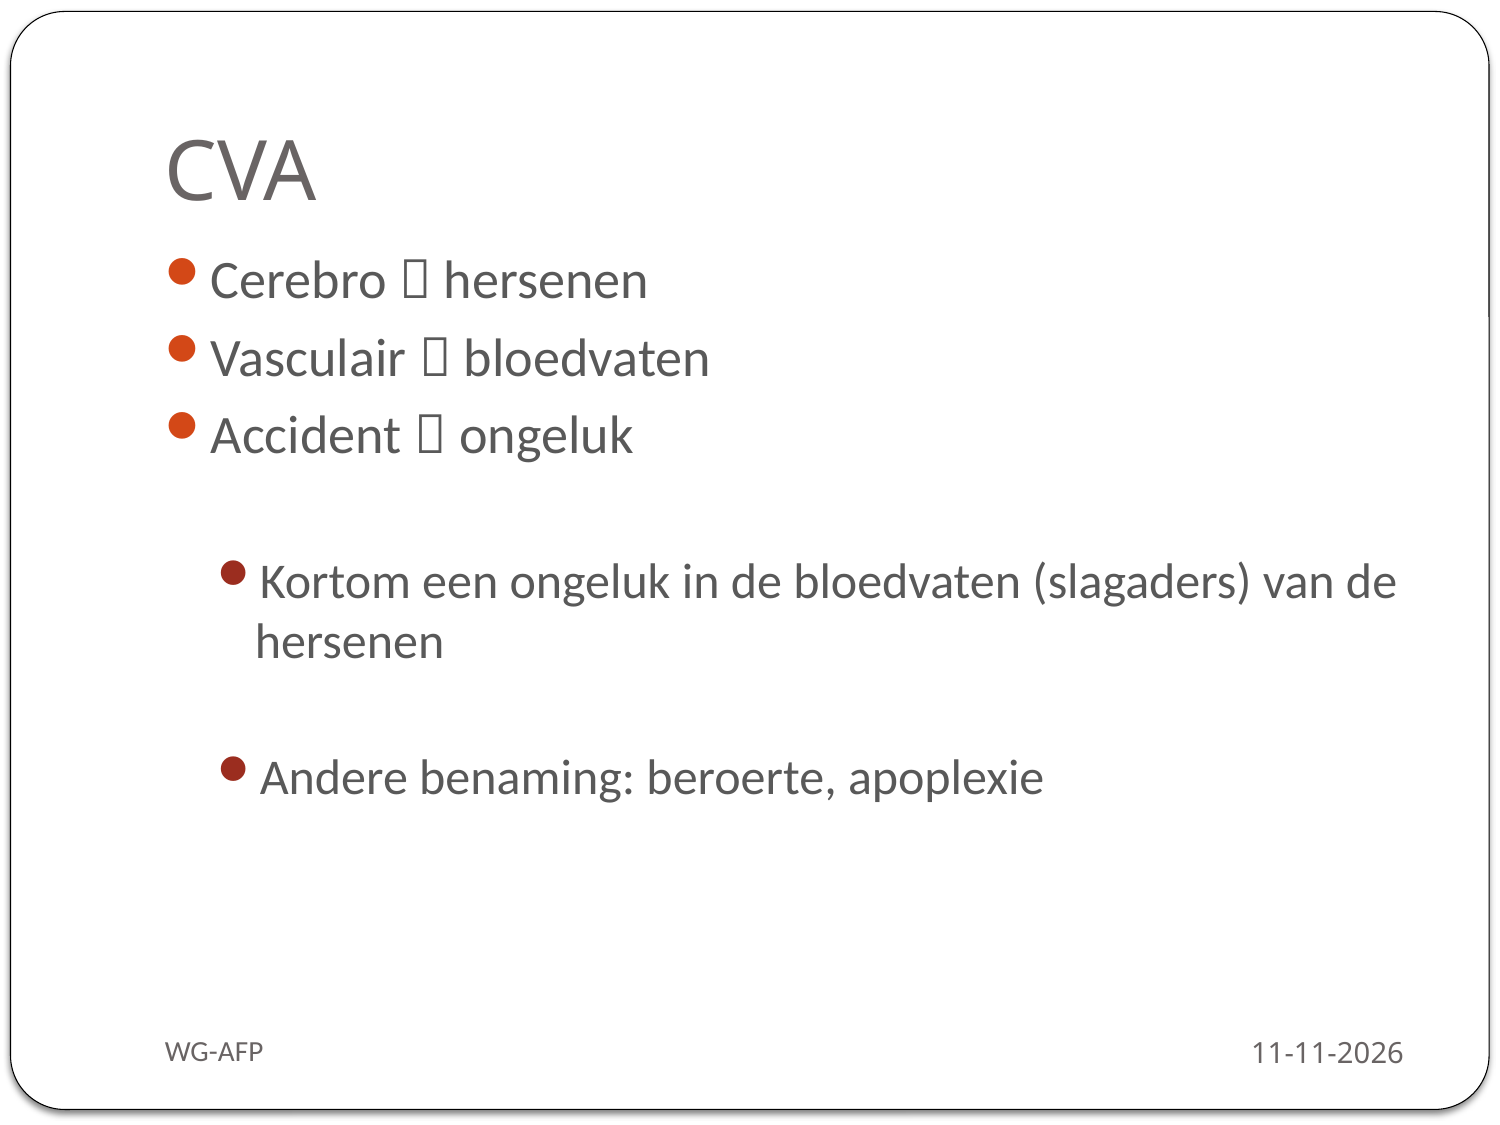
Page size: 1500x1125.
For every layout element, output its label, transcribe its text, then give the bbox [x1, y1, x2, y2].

footer WG-AFP [150, 1012, 800, 1088]
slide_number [1012, 1015, 1419, 1094]
title CVA [150, 45, 1425, 233]
list Cerebro  hersenen Vasculair  bloedvaten Accident  ongeluk Kortom een ongeluk in de bloedvaten (slagaders) van de hersenen Andere benaming: beroerte, apoplexie [150, 237, 1425, 988]
